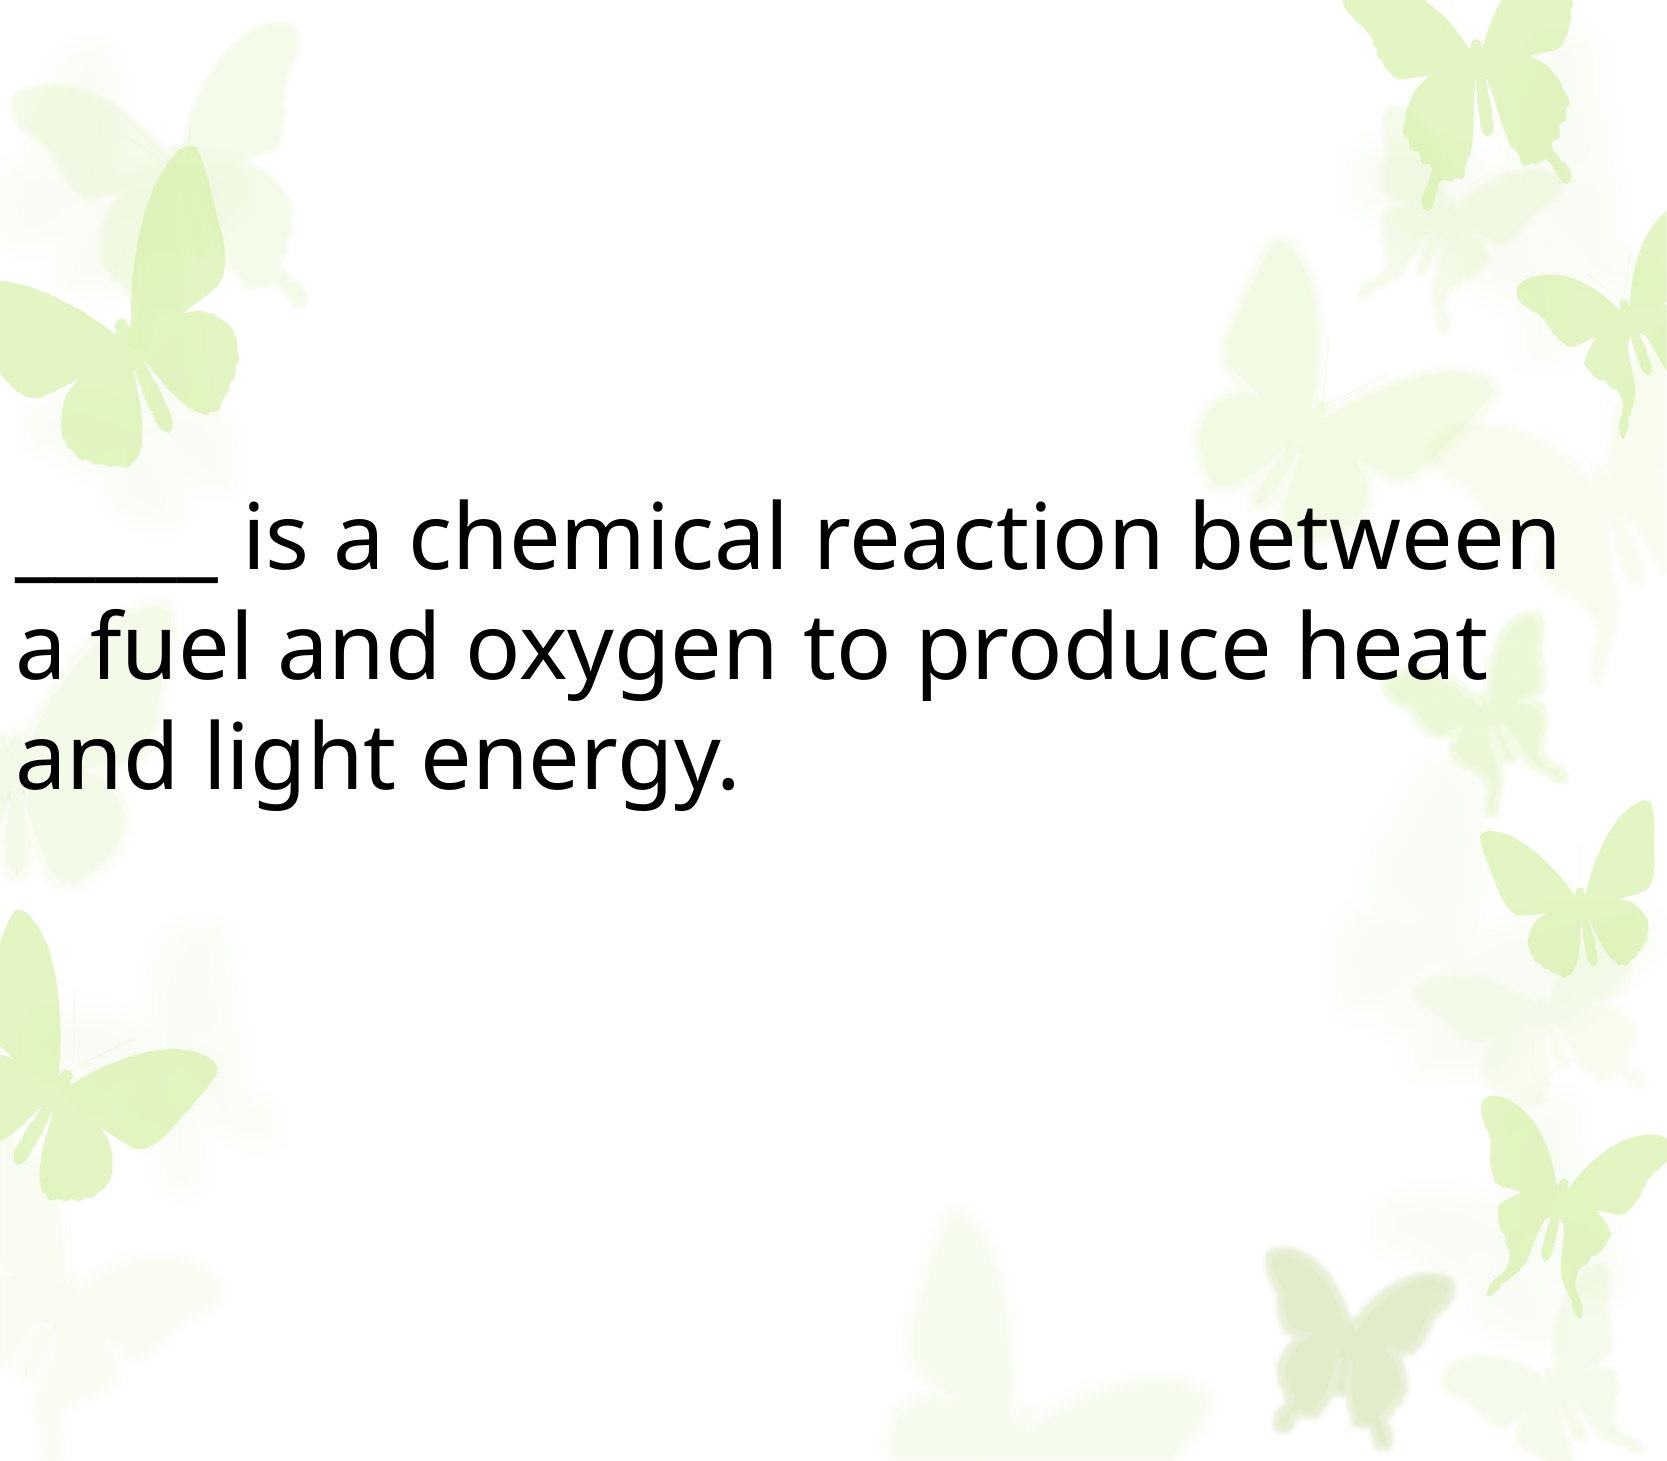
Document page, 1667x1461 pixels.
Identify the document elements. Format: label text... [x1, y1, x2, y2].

text_box _____ is a chemical reaction between a fuel and oxygen to produce heat and light energy. [0, 470, 1642, 816]
